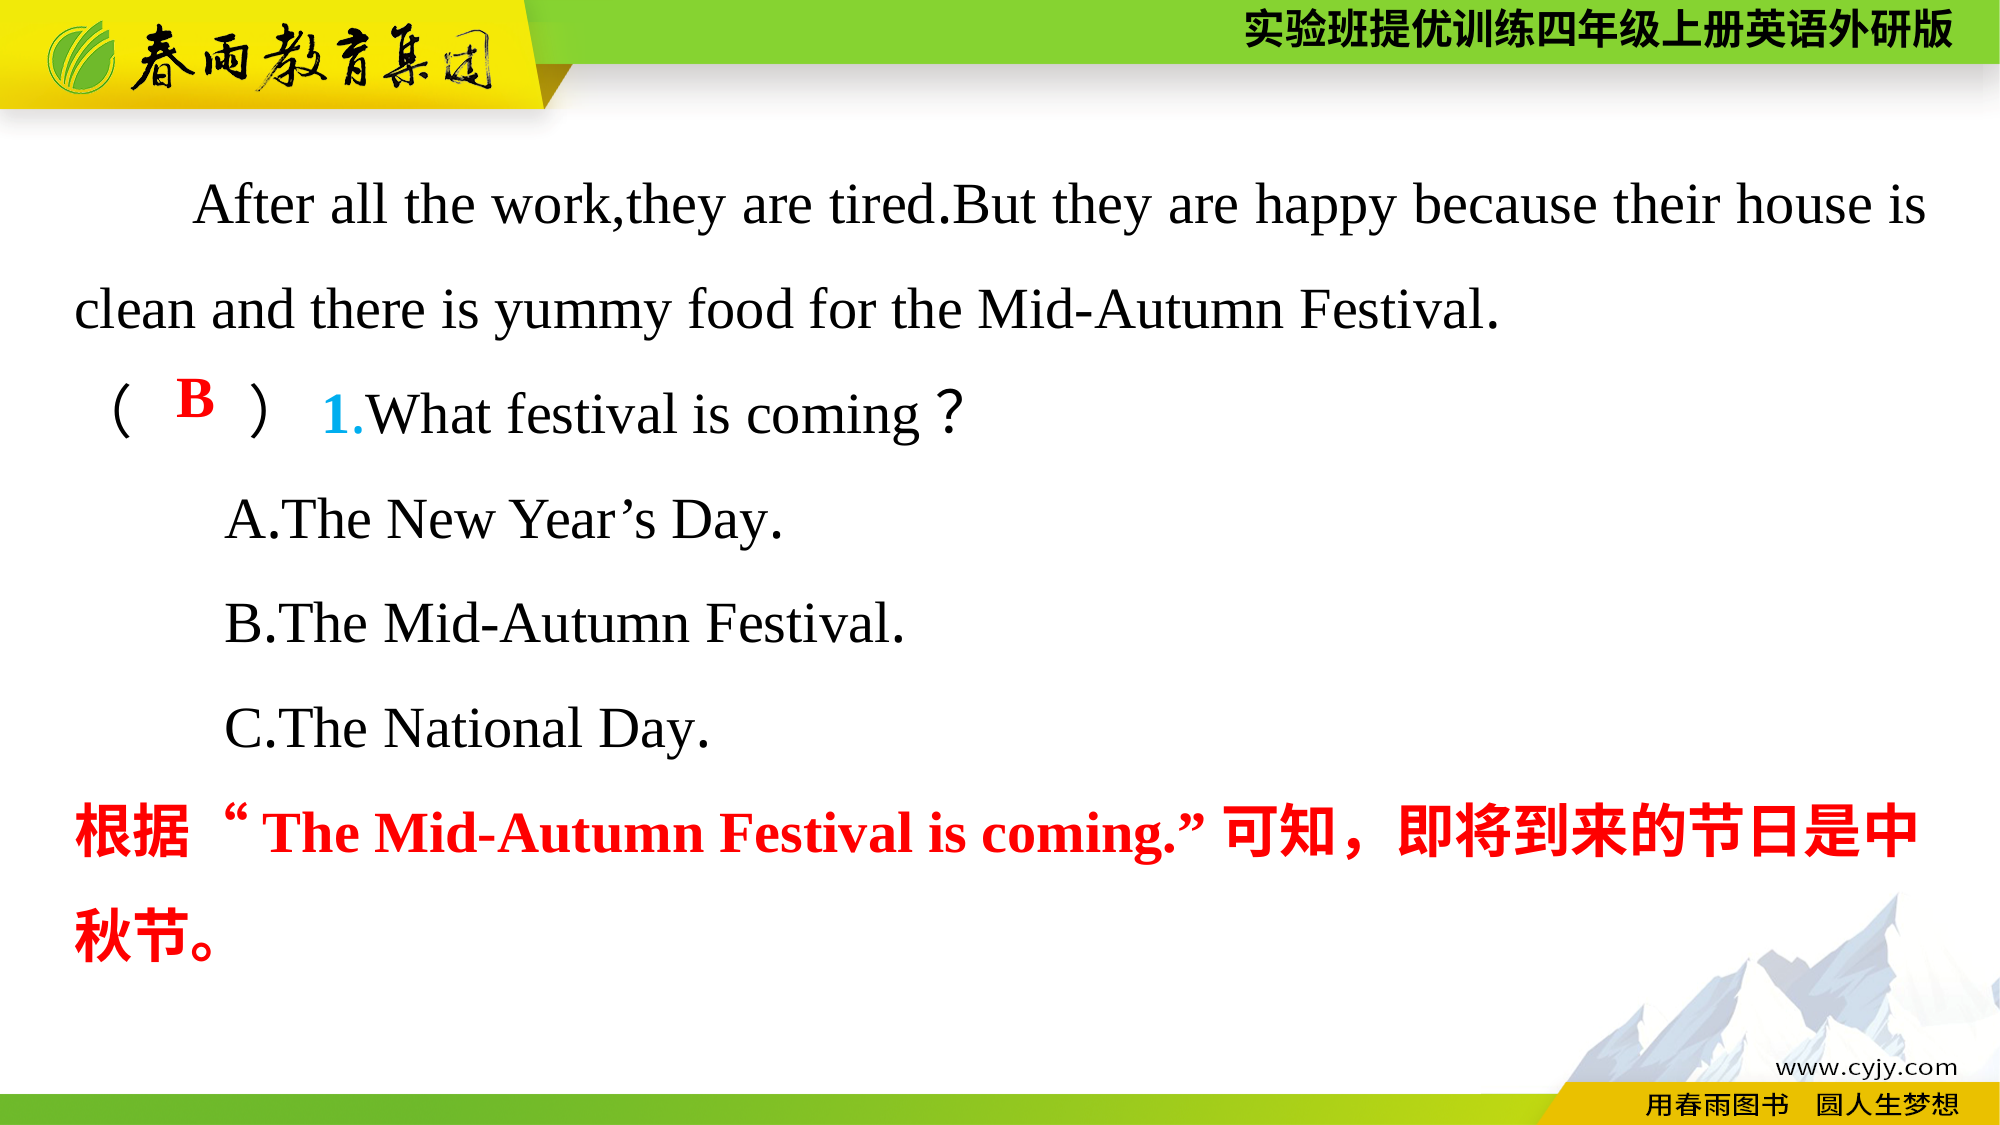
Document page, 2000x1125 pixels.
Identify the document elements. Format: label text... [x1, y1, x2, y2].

list After all the work,they are tired.But they are happy because their house is clean and there is yummy food for the Mid-Autumn Festival. （ ）1.What festival is coming？ A.The New Year’s Day. B.The Mid-Autumn Festival. C.The National Day. [59, 122, 1944, 751]
text_box 根据“The Mid-Autumn Festival is coming.”可知，即将到来的节日是中 秋节。 [59, 751, 1944, 977]
text_box B [161, 351, 231, 437]
picture [0, 0, 2000, 1125]
